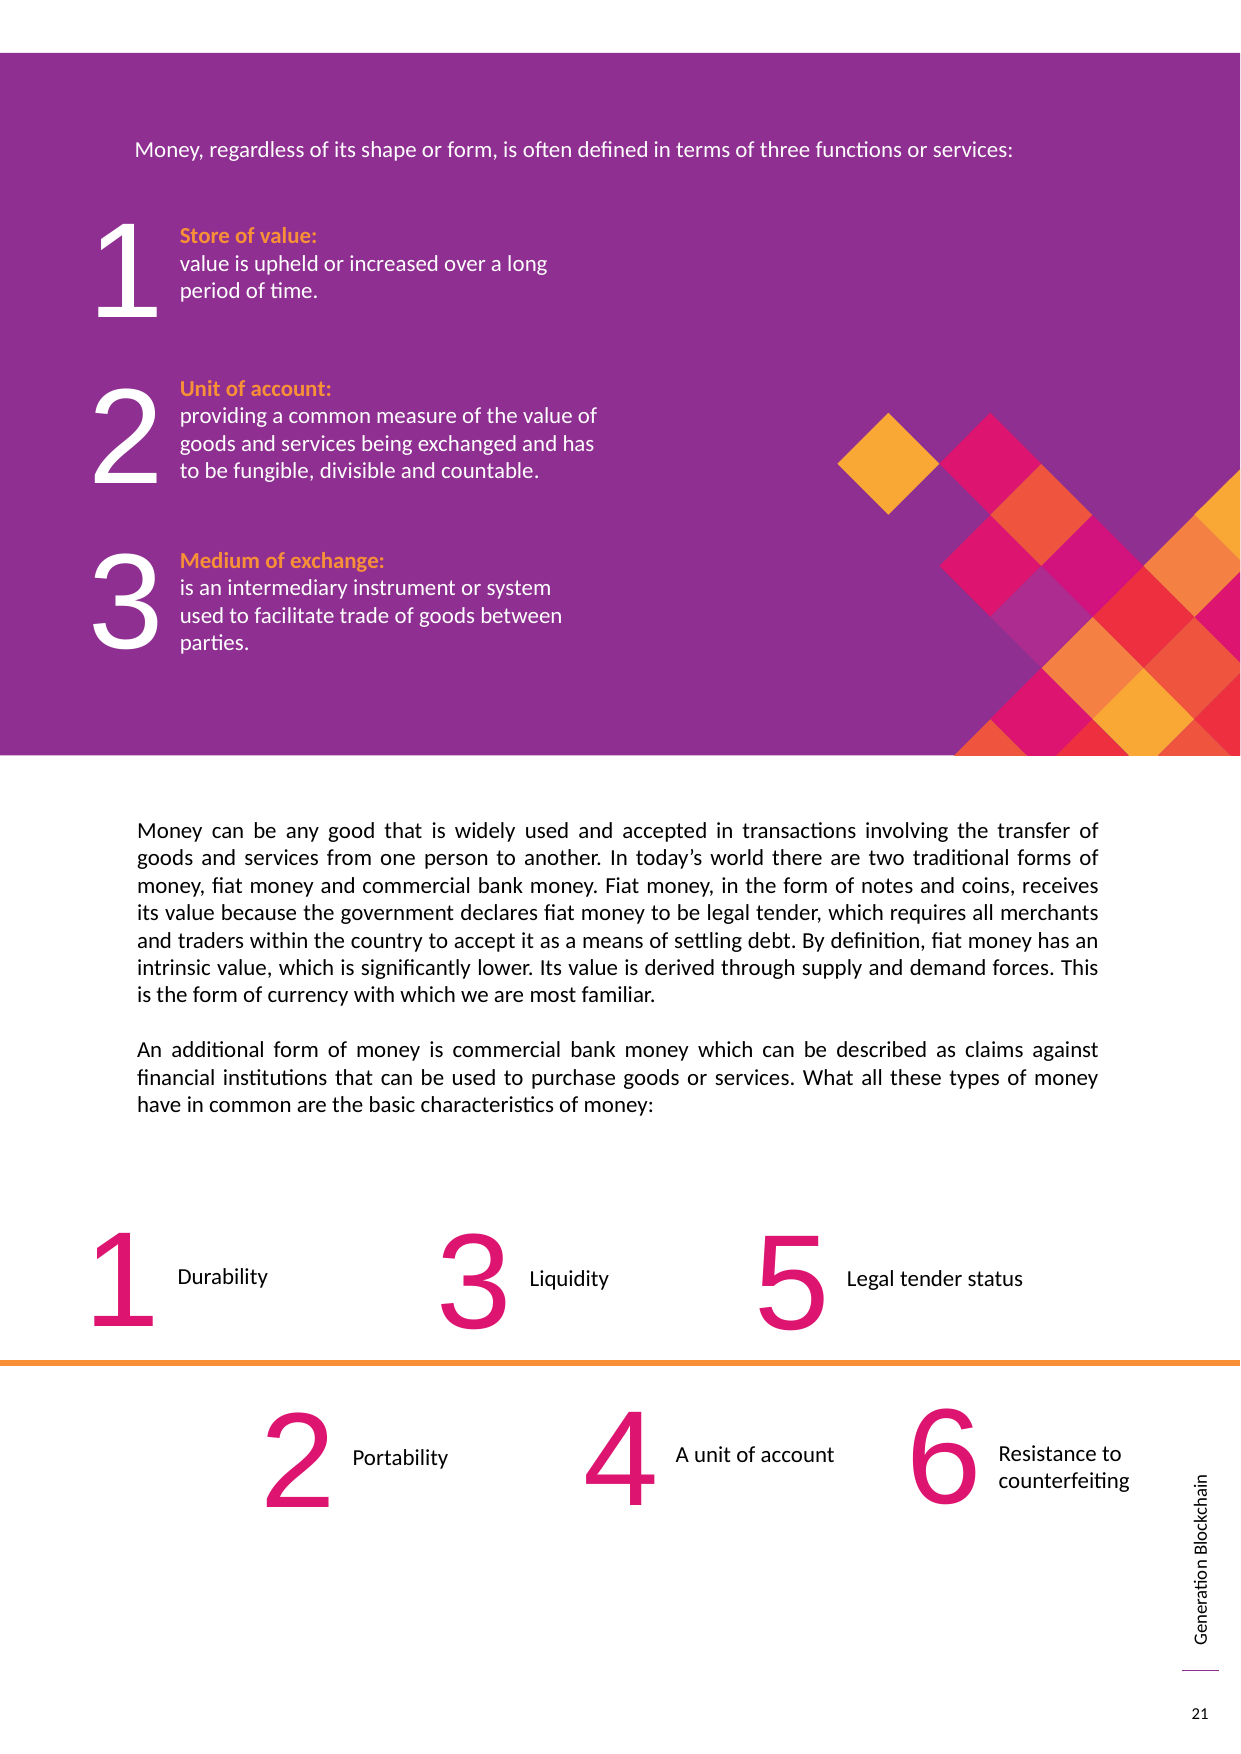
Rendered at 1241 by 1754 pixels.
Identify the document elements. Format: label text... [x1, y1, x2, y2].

text_box 3 [422, 1185, 530, 1363]
text_box Durability [178, 1254, 335, 1298]
text_box 4 [568, 1364, 676, 1540]
text_box A unit of account [676, 1432, 876, 1477]
text_box Resistance to counterfeiting [999, 1431, 1156, 1475]
text_box Liquidity [530, 1256, 687, 1300]
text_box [852, 412, 1241, 782]
text_box 5 [739, 1187, 847, 1363]
text_box 2 [245, 1364, 353, 1542]
text_box Medium of exchange: is an intermediary instrument or system used to facilitate trade of goods between parties. [164, 537, 615, 641]
text_box Portability [353, 1434, 510, 1479]
text_box 2 [73, 340, 182, 505]
text_box 3 [73, 505, 182, 684]
text_box Legal tender status [847, 1255, 1078, 1302]
text_box Unit of account: providing a common measure of the value of goods and services being exchanged and has to be fungible, divisible and countable. [182, 365, 615, 469]
text_box Store of value: value is upheld or increased over a long period of time. [182, 213, 615, 317]
slide_number 21 [1169, 1674, 1231, 1751]
text_box 1 [73, 174, 182, 340]
text_box 1 [70, 1183, 178, 1360]
text_box Money can be any good that is widely used and accepted in transactions involving the transfer of goods and services from one person to another. In today’s world there are two traditional forms of money, fiat money and commercial bank money. Fiat money, in the form of notes and coins, receives its value because the government declares fiat money to be legal tender, which requires all merchants and traders within the country to accept it as a means of settling debt. By definition, fiat money has an intrinsic value, which is significantly lower. Its value is derived through supply and demand forces. This is the form of currency with which we are most familiar. An additional form of money is commercial bank money which can be described as claims against financial institutions that can be used to purchase goods or services. What all these types of money have in common are the basic characteristics of money: [122, 807, 1116, 1148]
text_box 6 [891, 1364, 999, 1538]
list Money, regardless of its shape or form, is often defined in terms of three functions or services: [119, 126, 1113, 174]
